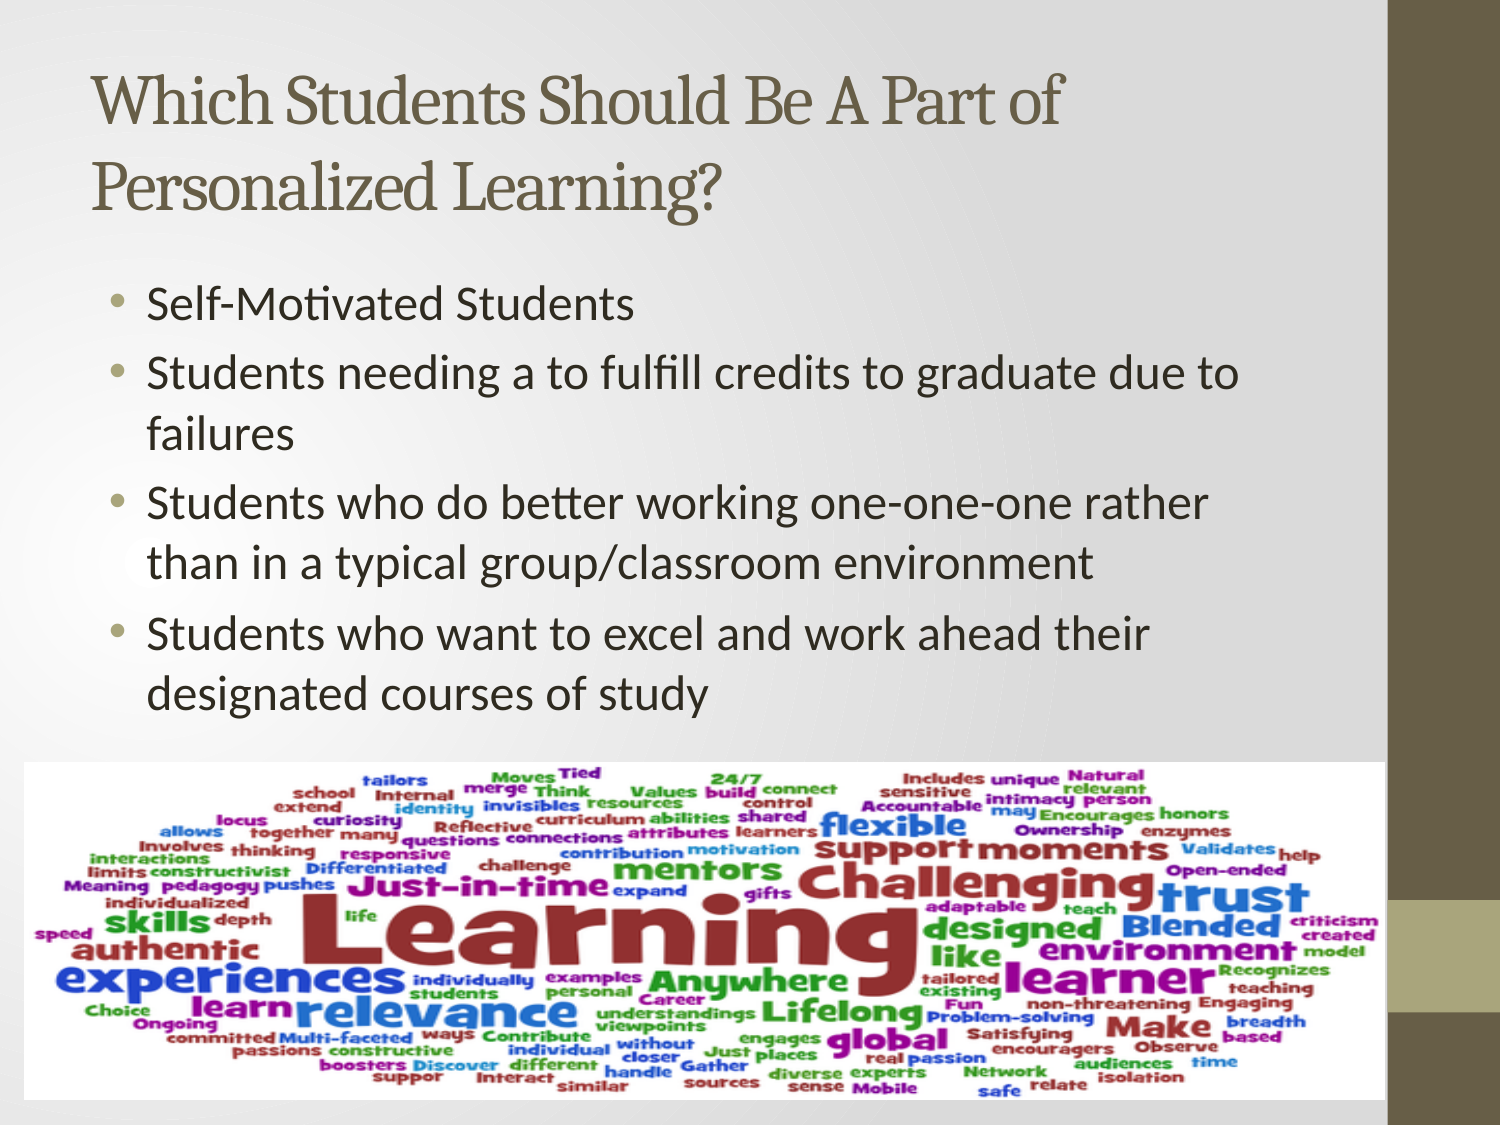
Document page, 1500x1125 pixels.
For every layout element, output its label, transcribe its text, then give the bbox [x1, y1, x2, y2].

list Self-Motivated Students Students needing a to fulfill credits to graduate due to failures Students who do better working one-one-one rather than in a typical group/classroom environment Students who want to excel and work ahead their designated courses of study [75, 262, 1325, 755]
title Which Students Should Be A Part of Personalized Learning? [75, 45, 1325, 233]
picture [24, 761, 1386, 1101]
